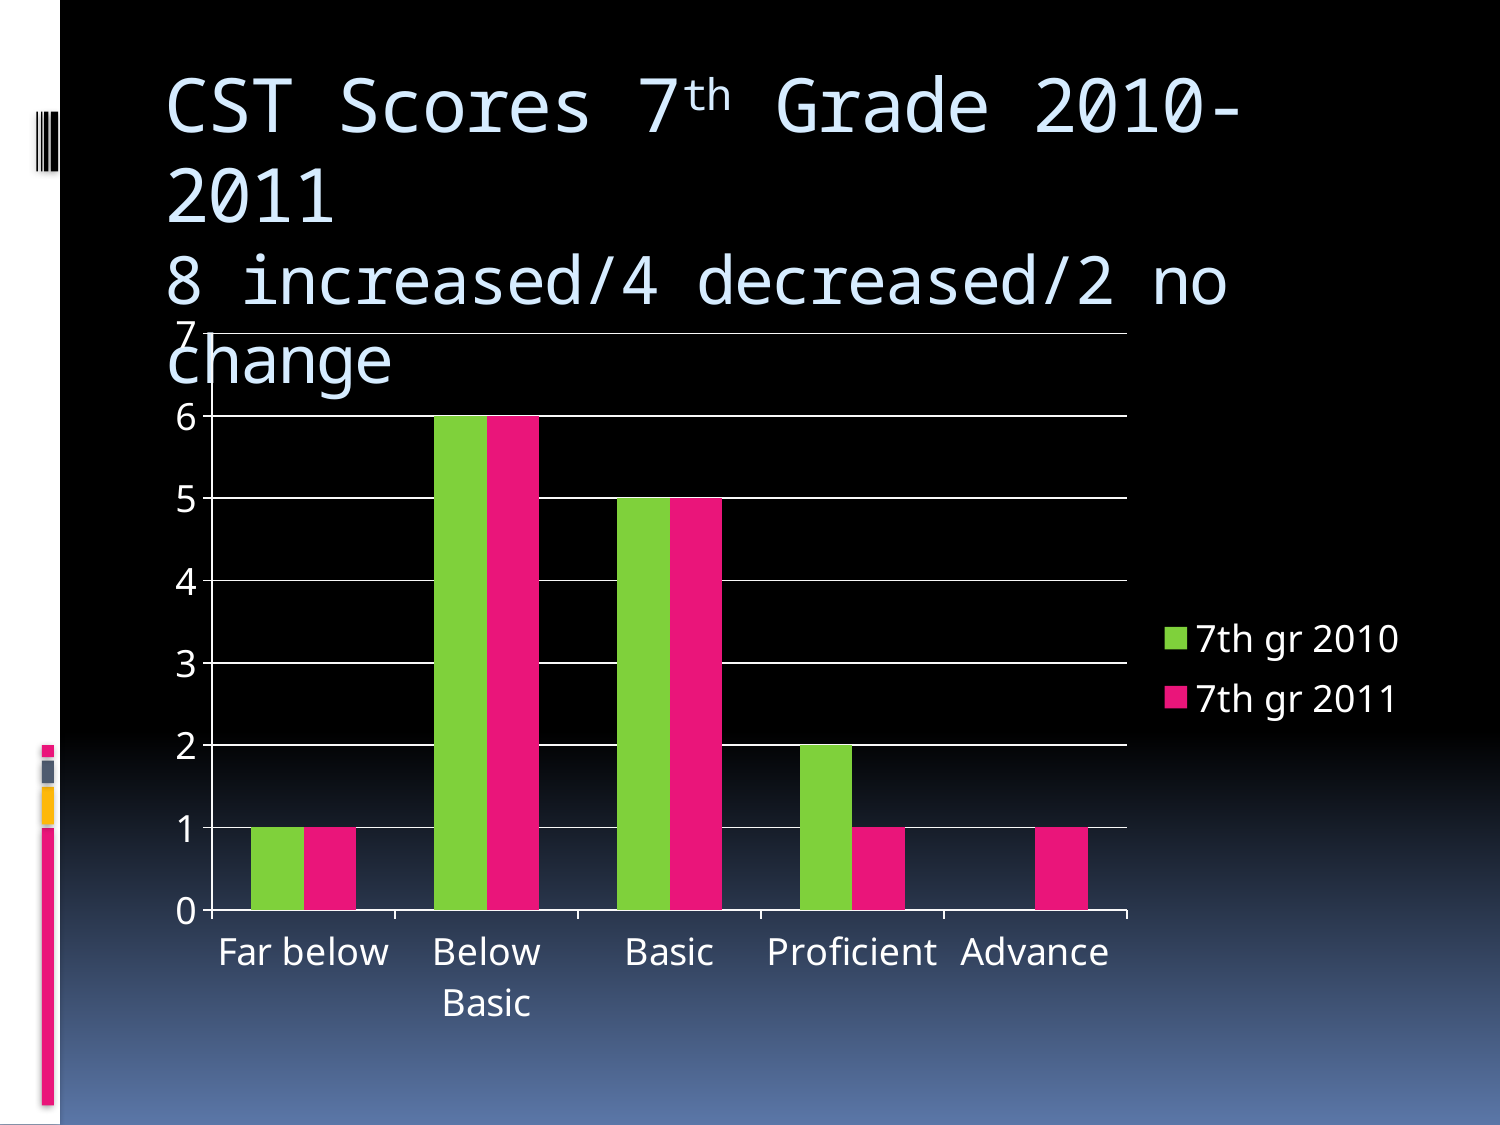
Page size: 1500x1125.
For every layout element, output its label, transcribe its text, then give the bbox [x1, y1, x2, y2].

title CST Scores 7th Grade 2010-2011 8 increased/4 decreased/2 no change [150, 50, 1425, 263]
chart [149, 292, 1426, 1043]
